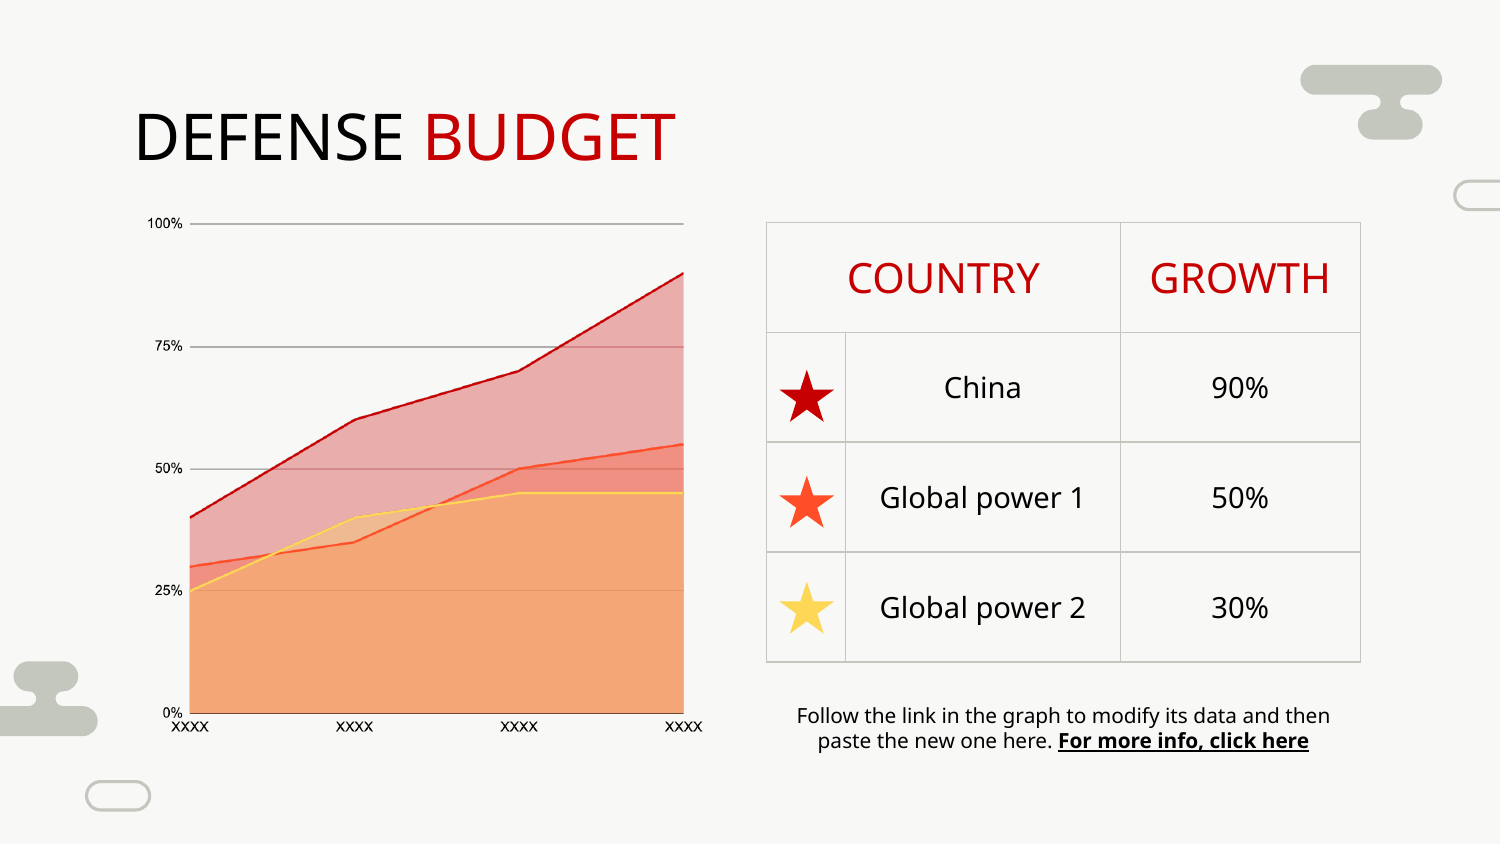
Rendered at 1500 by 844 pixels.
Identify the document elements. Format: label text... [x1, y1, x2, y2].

table_header COUNTRY [767, 223, 1120, 332]
table_cell [767, 553, 845, 661]
table_cell Global power 2 [846, 553, 1120, 661]
title DEFENSE BUDGET [118, 88, 1382, 182]
table_cell [767, 333, 845, 441]
text_box [779, 581, 835, 634]
table_cell Global power 1 [846, 443, 1120, 551]
picture [117, 188, 712, 763]
text_box [779, 369, 835, 422]
table_header GROWTH [1121, 223, 1360, 332]
text_box [779, 475, 835, 528]
table_cell China [846, 333, 1120, 441]
text_box Follow the link in the graph to modify its data and then paste the new one here. For more info, click here [766, 687, 1361, 763]
table_cell 50% [1121, 443, 1360, 551]
table_cell [767, 443, 845, 551]
table_cell 90% [1121, 333, 1360, 441]
table_cell 30% [1121, 553, 1360, 661]
